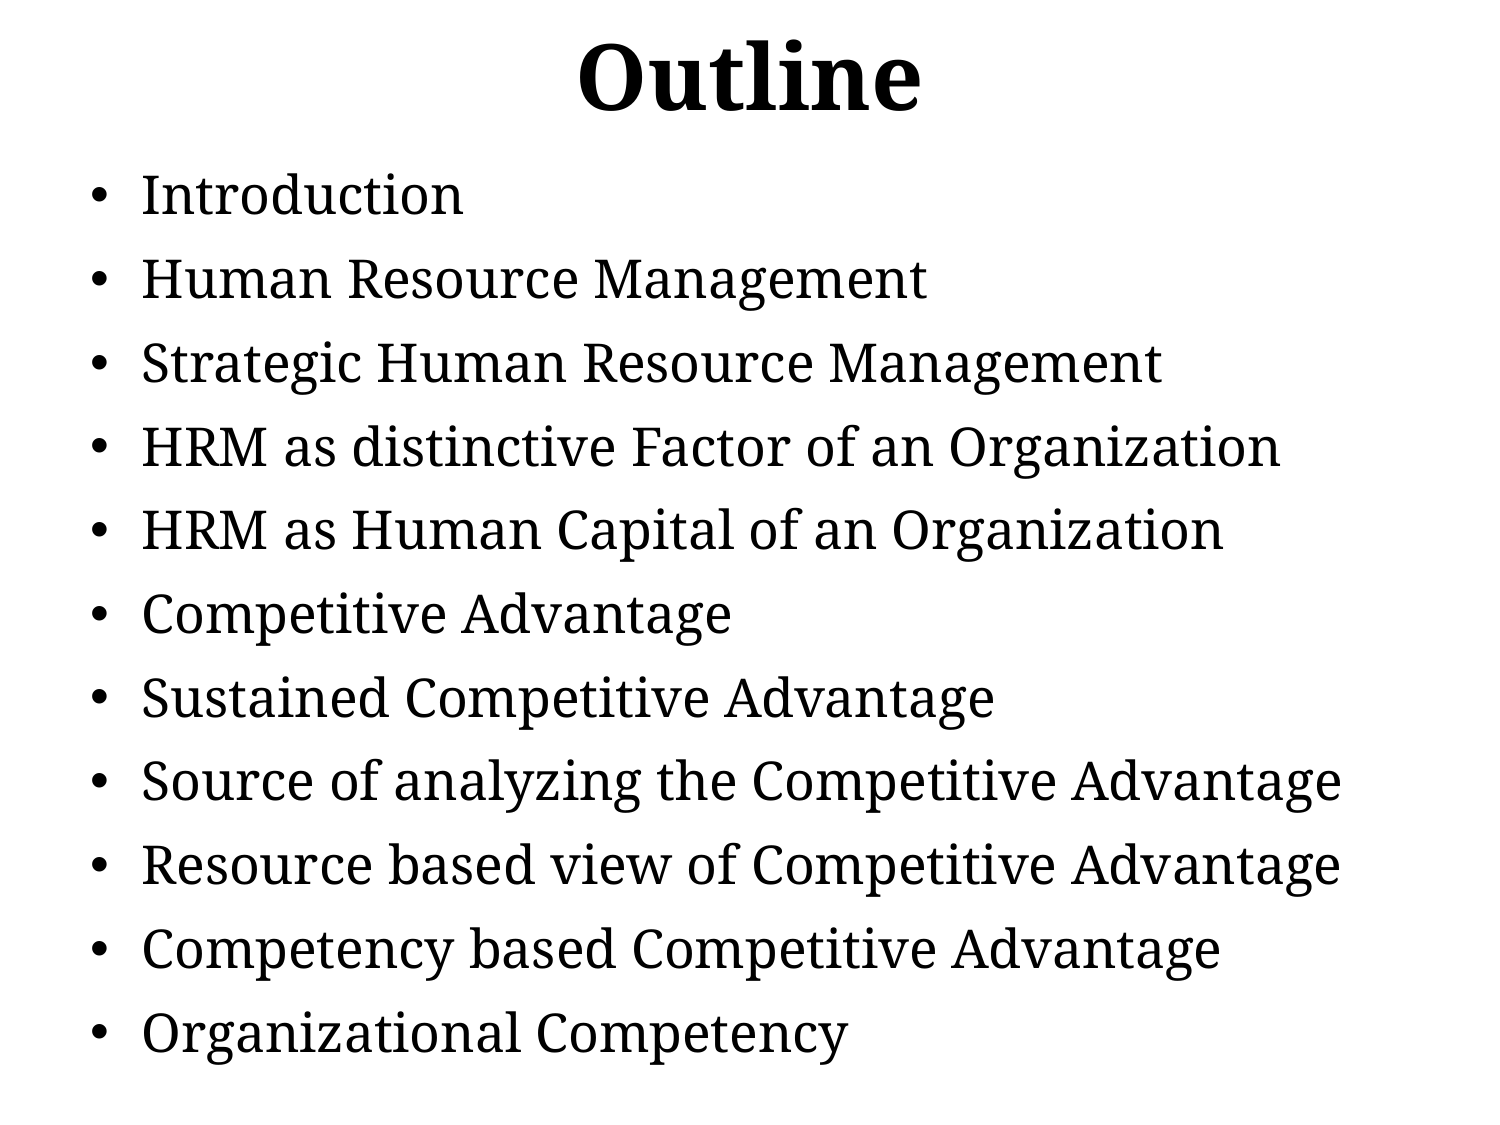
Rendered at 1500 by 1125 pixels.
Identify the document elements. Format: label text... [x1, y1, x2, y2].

list Introduction Human Resource Management Strategic Human Resource Management HRM as distinctive Factor of an Organization HRM as Human Capital of an Organization Competitive Advantage Sustained Competitive Advantage Source of analyzing the Competitive Advantage Resource based view of Competitive Advantage Competency based Competitive Advantage Organizational Competency [75, 149, 1425, 1088]
title Outline [75, 0, 1425, 149]
